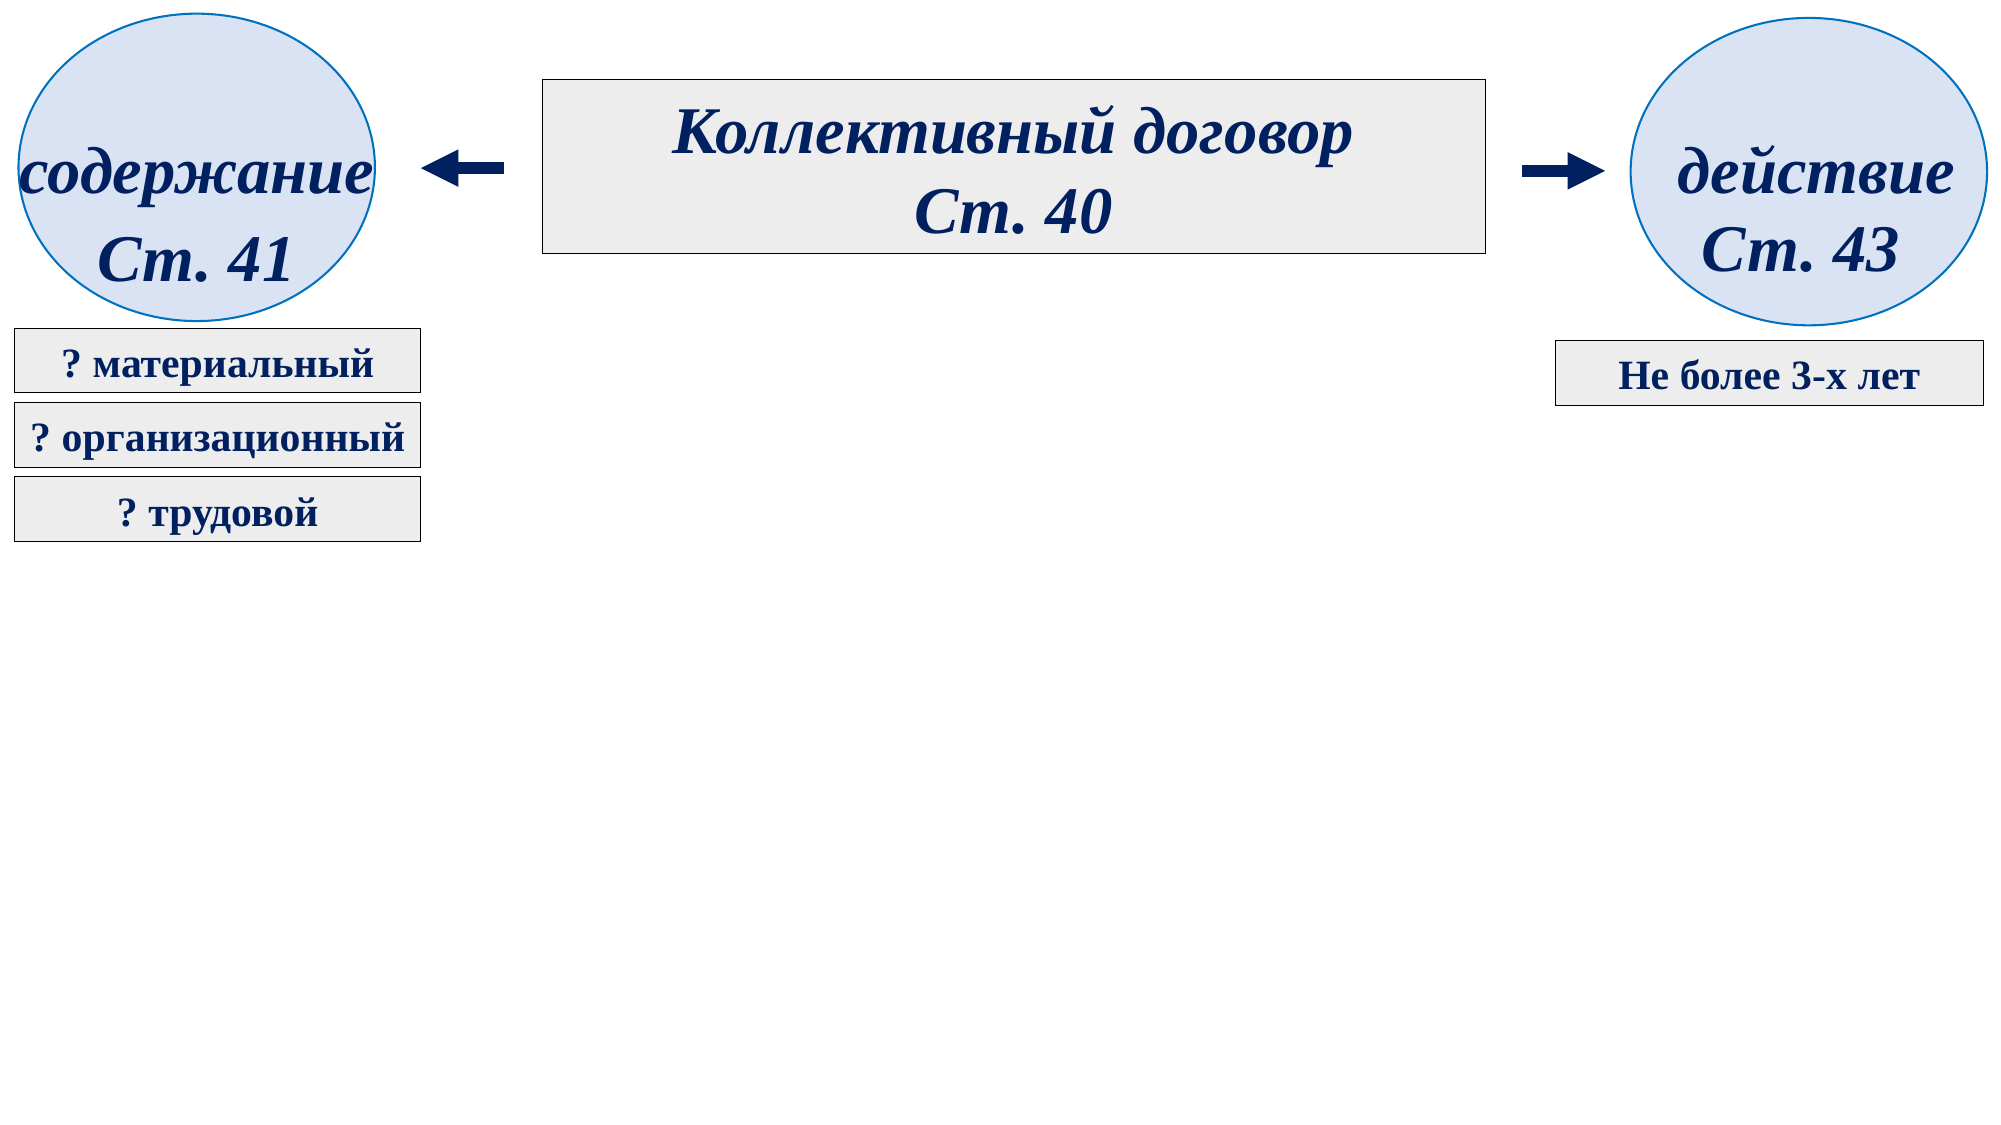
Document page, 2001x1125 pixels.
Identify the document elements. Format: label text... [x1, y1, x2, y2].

text_box Не более 3-х лет [1555, 340, 1984, 406]
text_box действие [1634, 119, 1999, 215]
text_box Ст. 41 [14, 207, 379, 303]
text_box Коллективный договор Ст. 40 [542, 79, 1486, 254]
text_box содержание [0, 119, 395, 215]
text_box [26, 12, 367, 119]
text_box ? трудовой [14, 476, 421, 542]
text_box Ст. 43 [1619, 197, 1984, 292]
text_box [1640, 16, 1978, 119]
text_box [1629, 137, 1634, 197]
text_box ? материальный [14, 328, 421, 393]
text_box [110, 303, 283, 323]
text_box ? организационный [14, 402, 421, 468]
text_box [1696, 292, 1922, 327]
